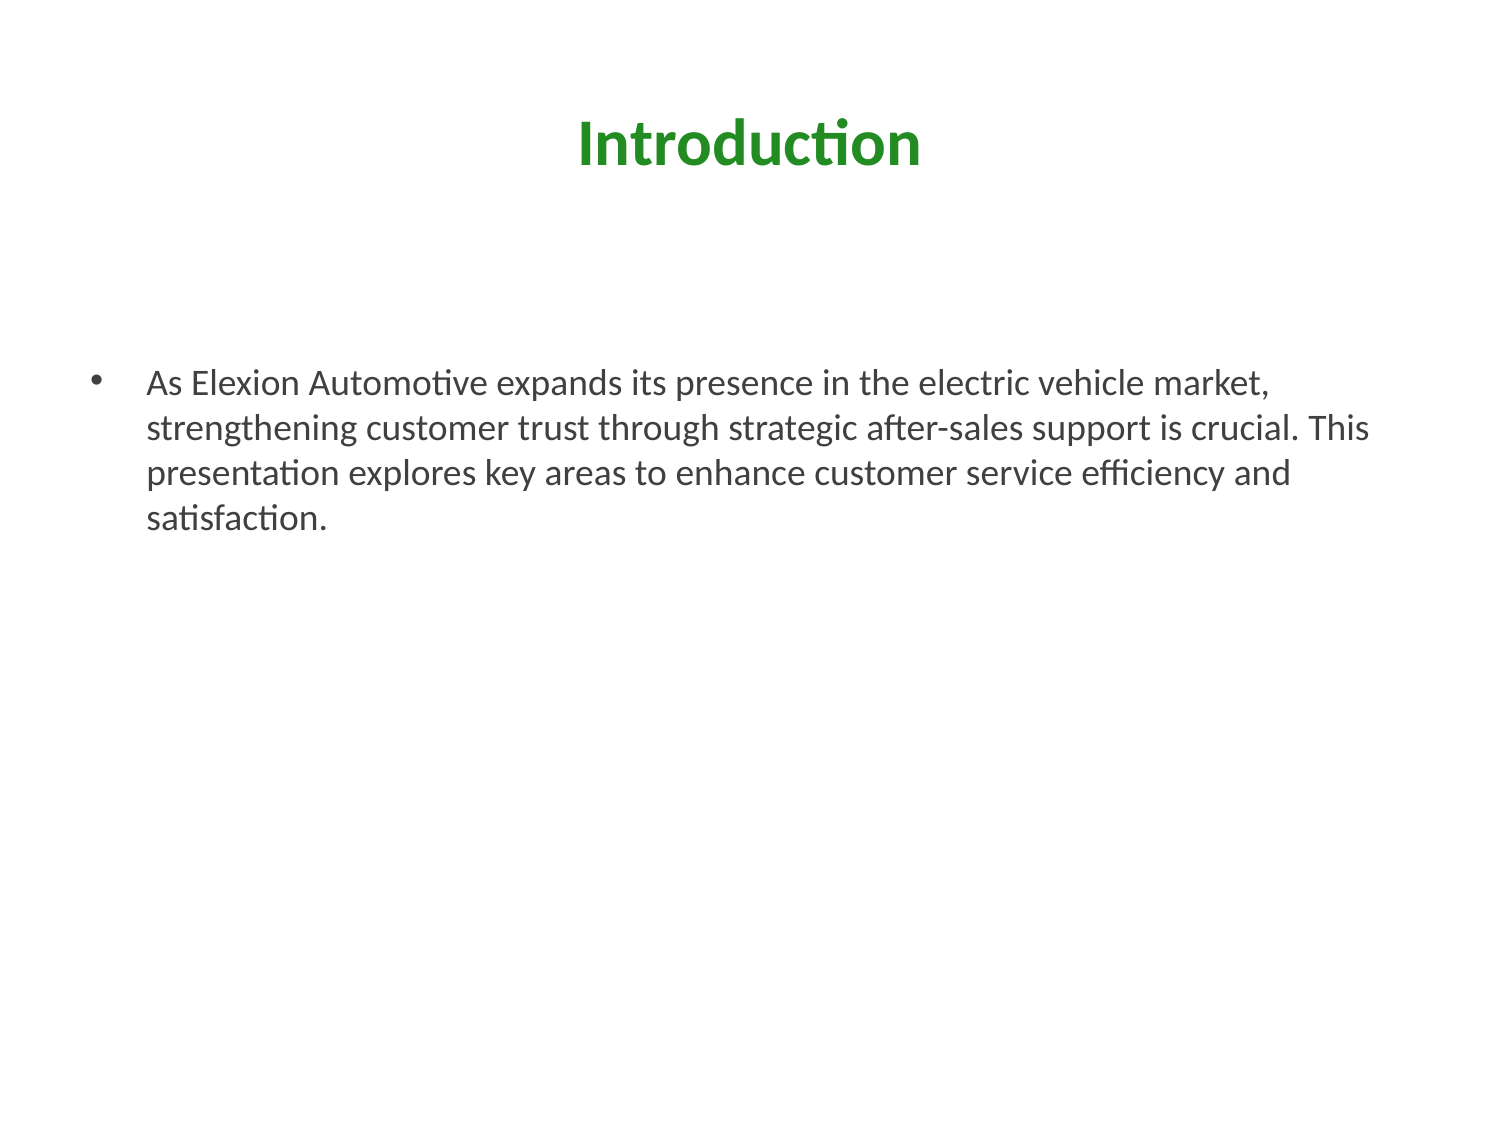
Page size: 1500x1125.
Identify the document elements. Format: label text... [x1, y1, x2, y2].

title Introduction [75, 45, 1425, 233]
list As Elexion Automotive expands its presence in the electric vehicle market, strengthening customer trust through strategic after-sales support is crucial. This presentation explores key areas to enhance customer service efficiency and satisfaction. [75, 262, 1425, 1005]
